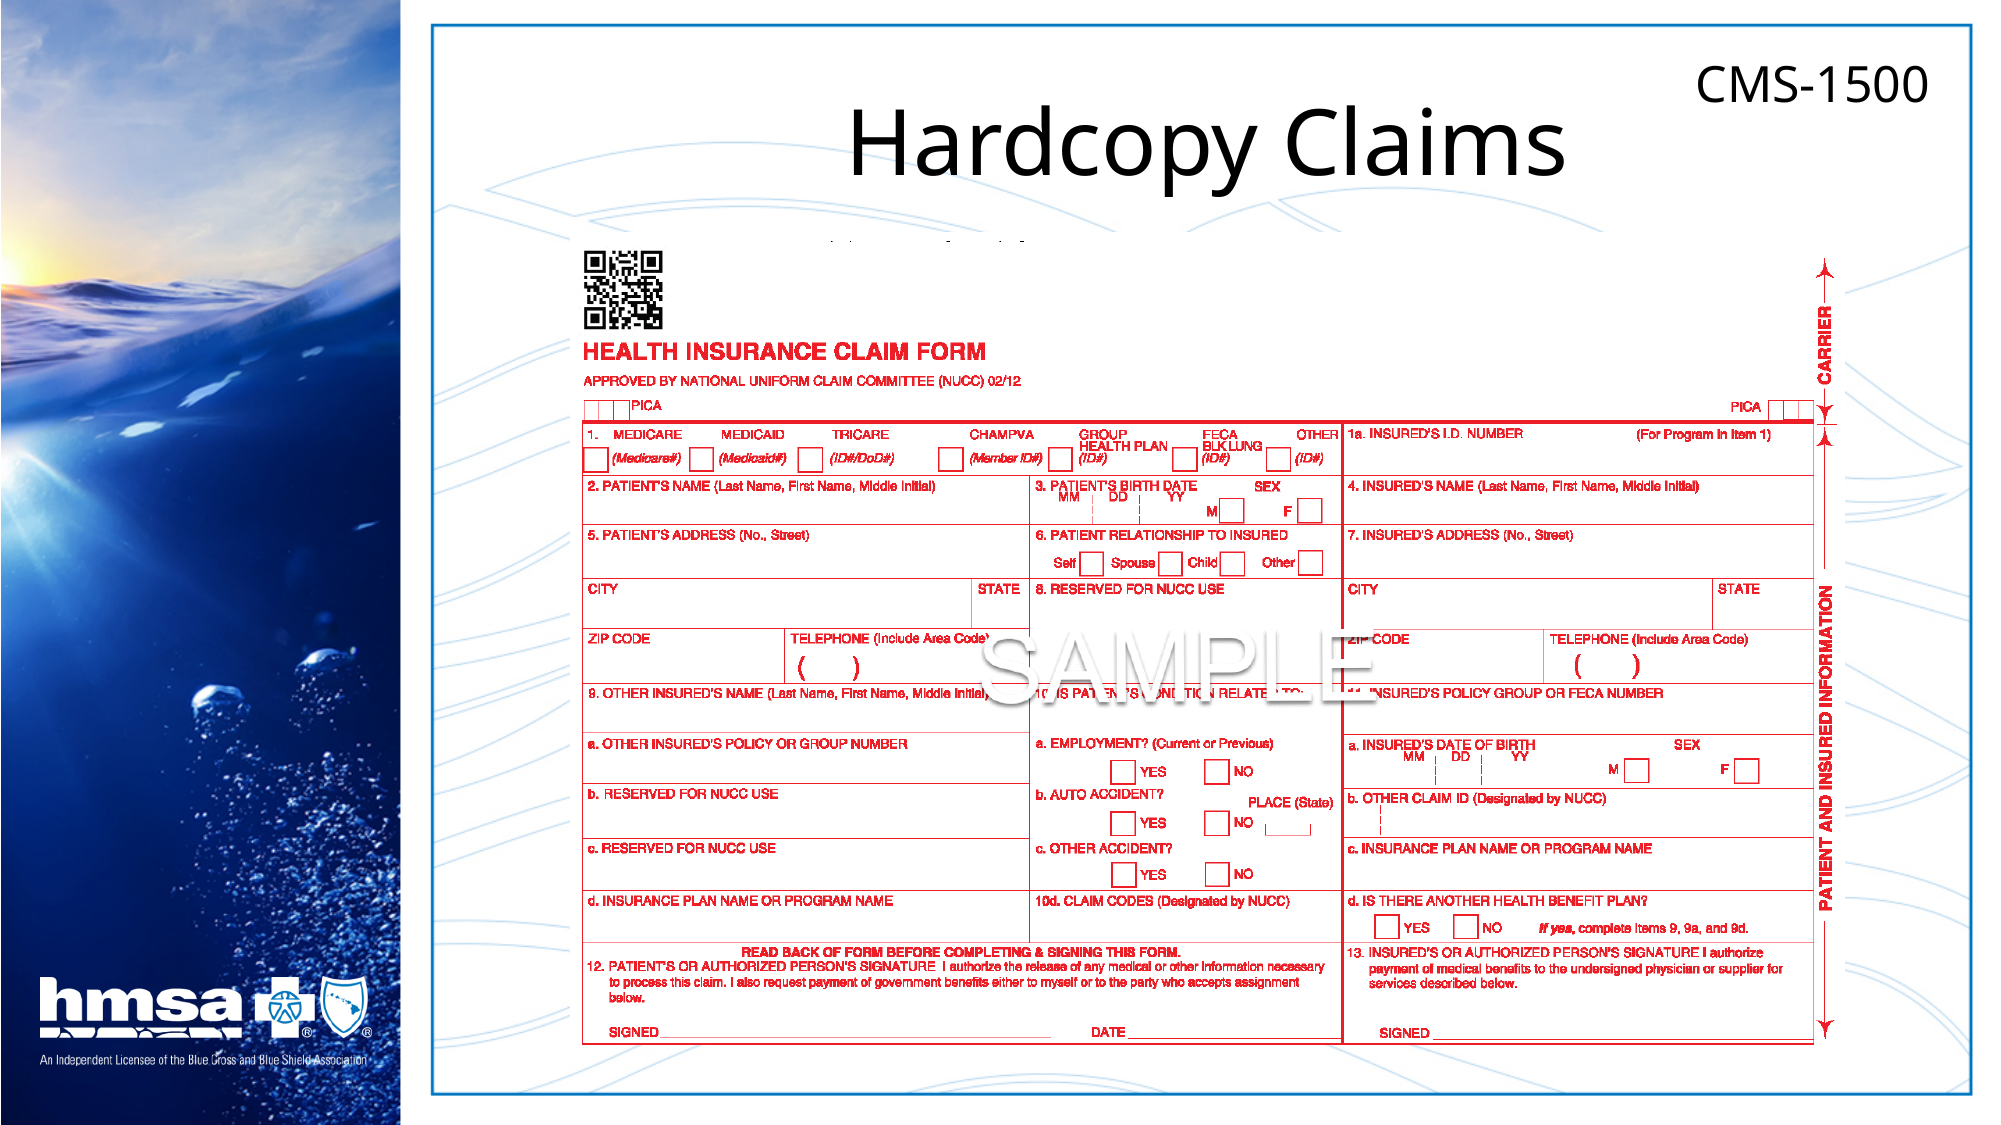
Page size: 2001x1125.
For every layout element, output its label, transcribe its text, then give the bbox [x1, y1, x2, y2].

title Hardcopy Claims [476, 45, 1939, 233]
text_box CMS-1500 [1680, 45, 1957, 120]
picture [1, 0, 1999, 1125]
